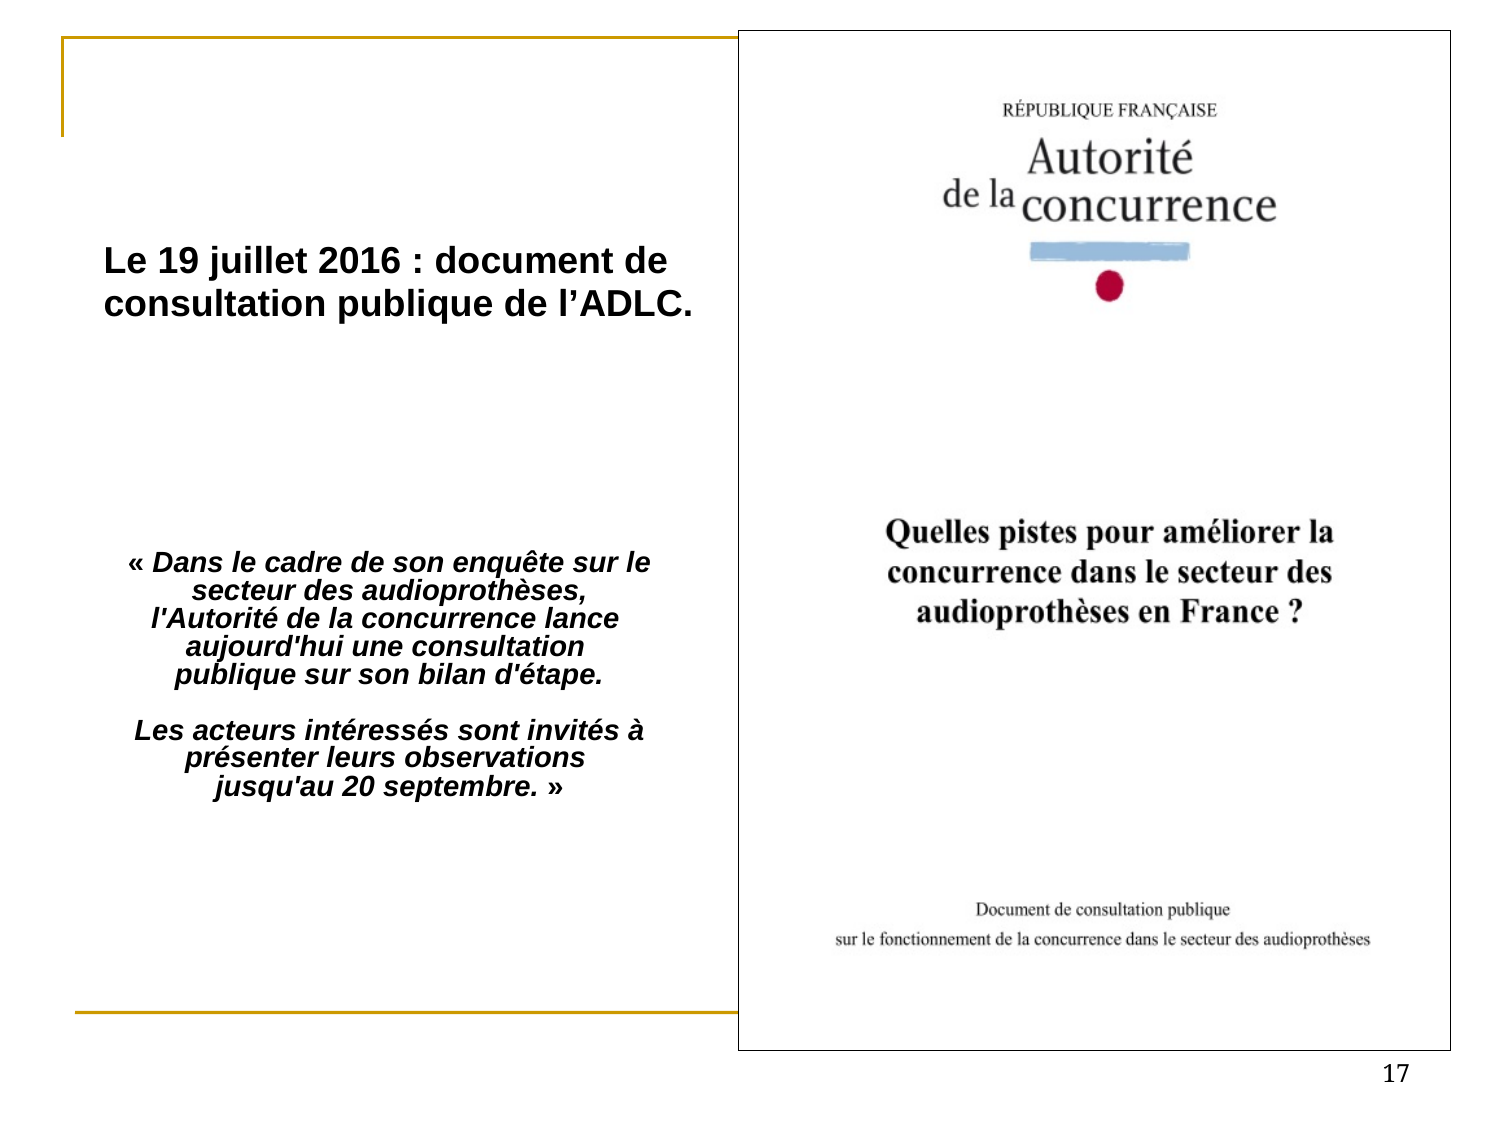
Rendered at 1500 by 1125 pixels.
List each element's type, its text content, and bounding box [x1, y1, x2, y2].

text_box « Dans le cadre de son enquête sur le secteur des audioprothèses, l'Autorité de la concurrence lance aujourd'hui une consultation publique sur son bilan d'étape. Les acteurs intéressés sont invités à présenter leurs observations jusqu'au 20 septembre. » [94, 542, 685, 844]
text_box 17 [1074, 1059, 1425, 1100]
list Le 19 juillet 2016 : document de consultation publique de l’ADLC. [88, 140, 732, 484]
picture [737, 30, 1451, 1052]
